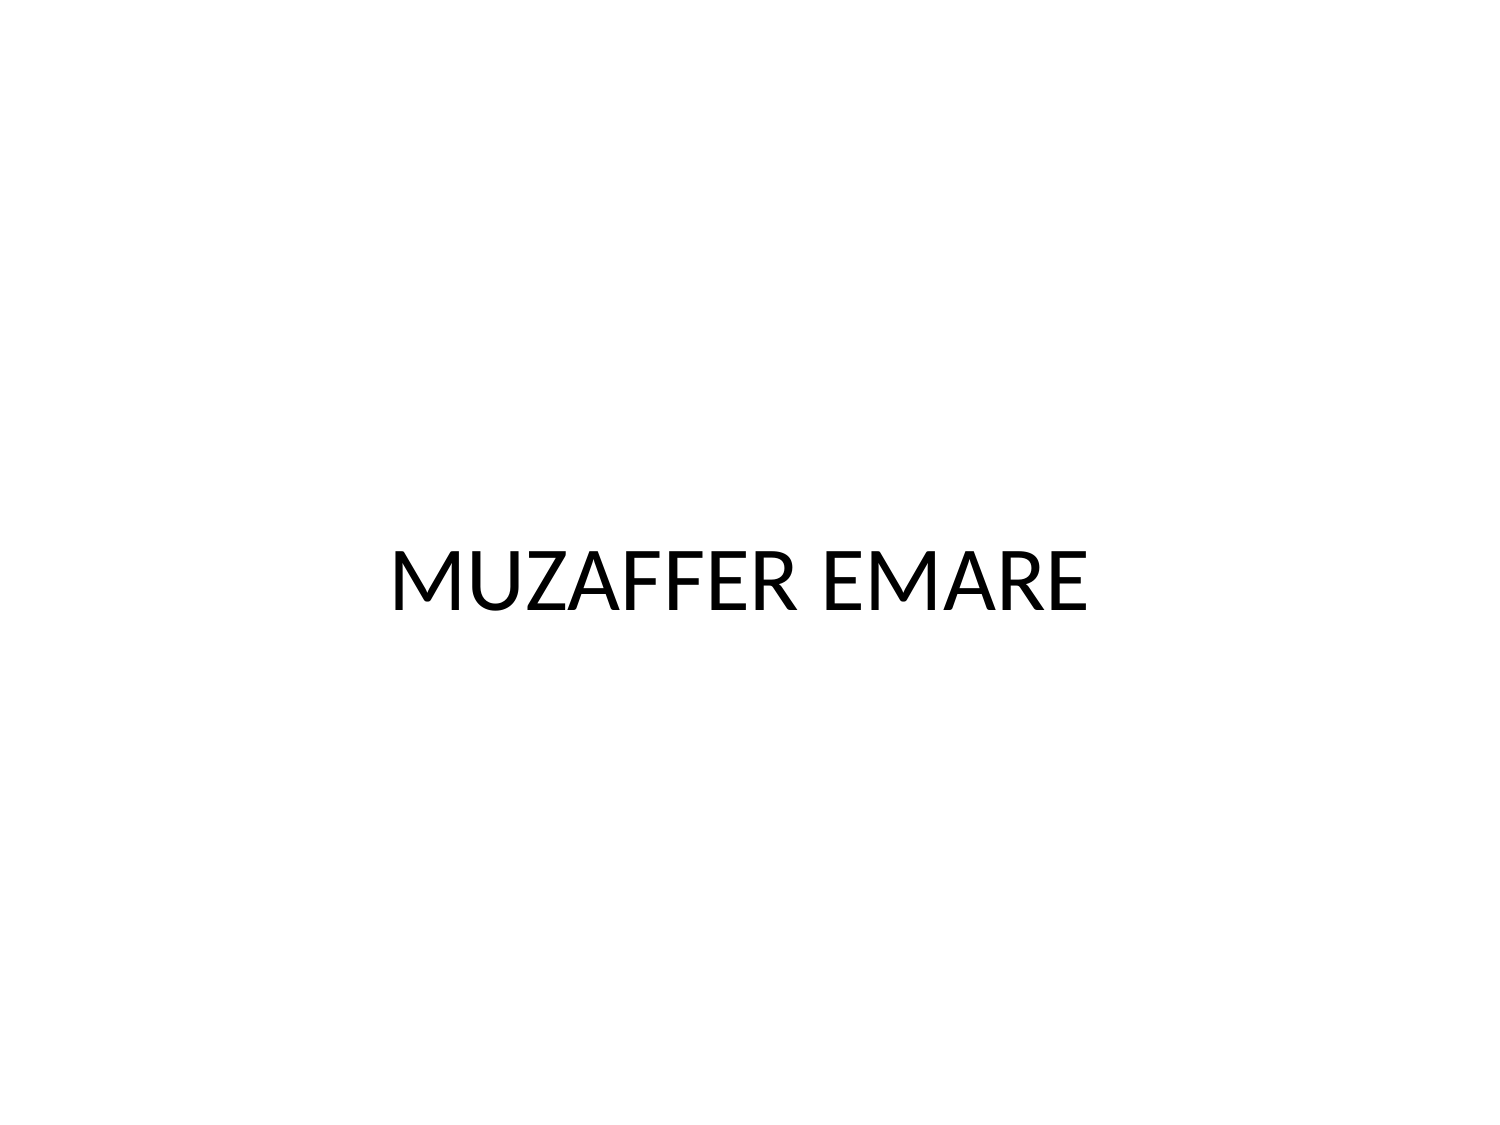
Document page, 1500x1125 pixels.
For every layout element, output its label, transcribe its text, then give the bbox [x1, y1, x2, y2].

title MUZAFFER EMARE [64, 479, 1415, 668]
